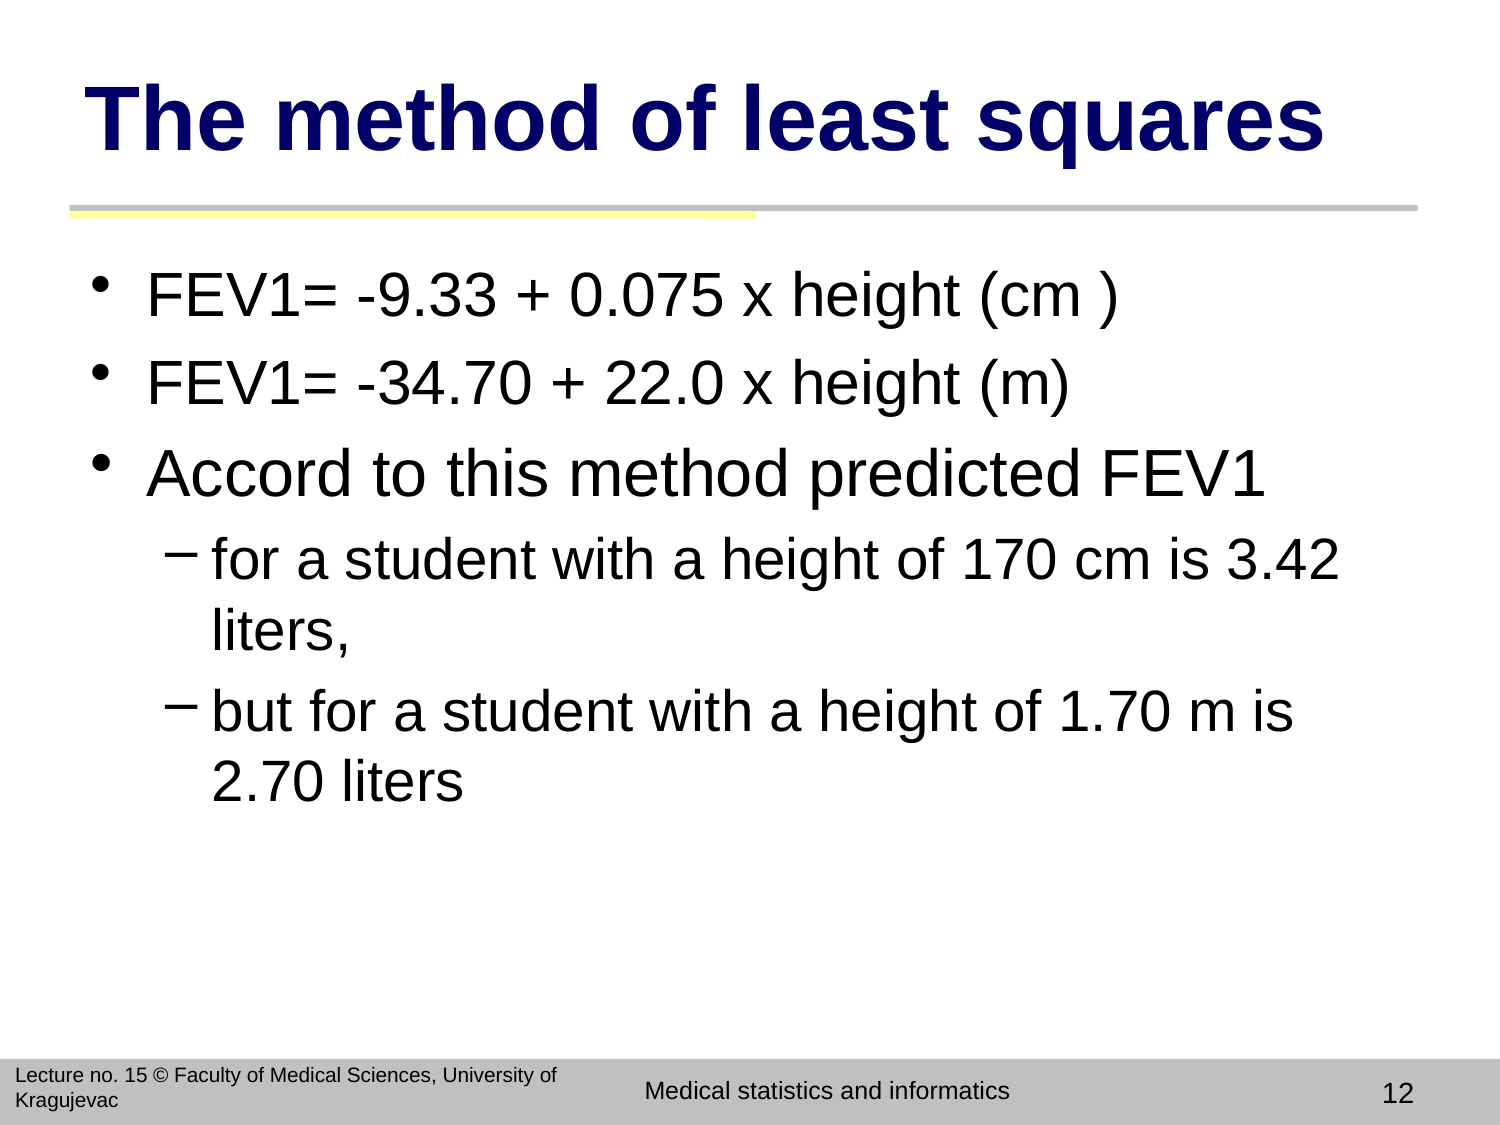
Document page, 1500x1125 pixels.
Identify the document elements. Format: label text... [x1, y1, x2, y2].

slide_number Lecture no. 15 © Faculty of Medical Sciences, University of Kragujevac [0, 1053, 616, 1108]
footer Medical statistics and informatics [512, 1066, 1144, 1125]
slide_number 12 [1164, 1066, 1430, 1125]
title The method of least squares [69, 19, 1426, 208]
list FEV1= -9.33 + 0.075 x height (cm ) FEV1= -34.70 + 22.0 x height (m) Accord to this method predicted FEV1 for a student with a height of 170 cm is 3.42 liters, but for a student with a height of 1.70 m is 2.70 liters [74, 246, 1426, 1023]
